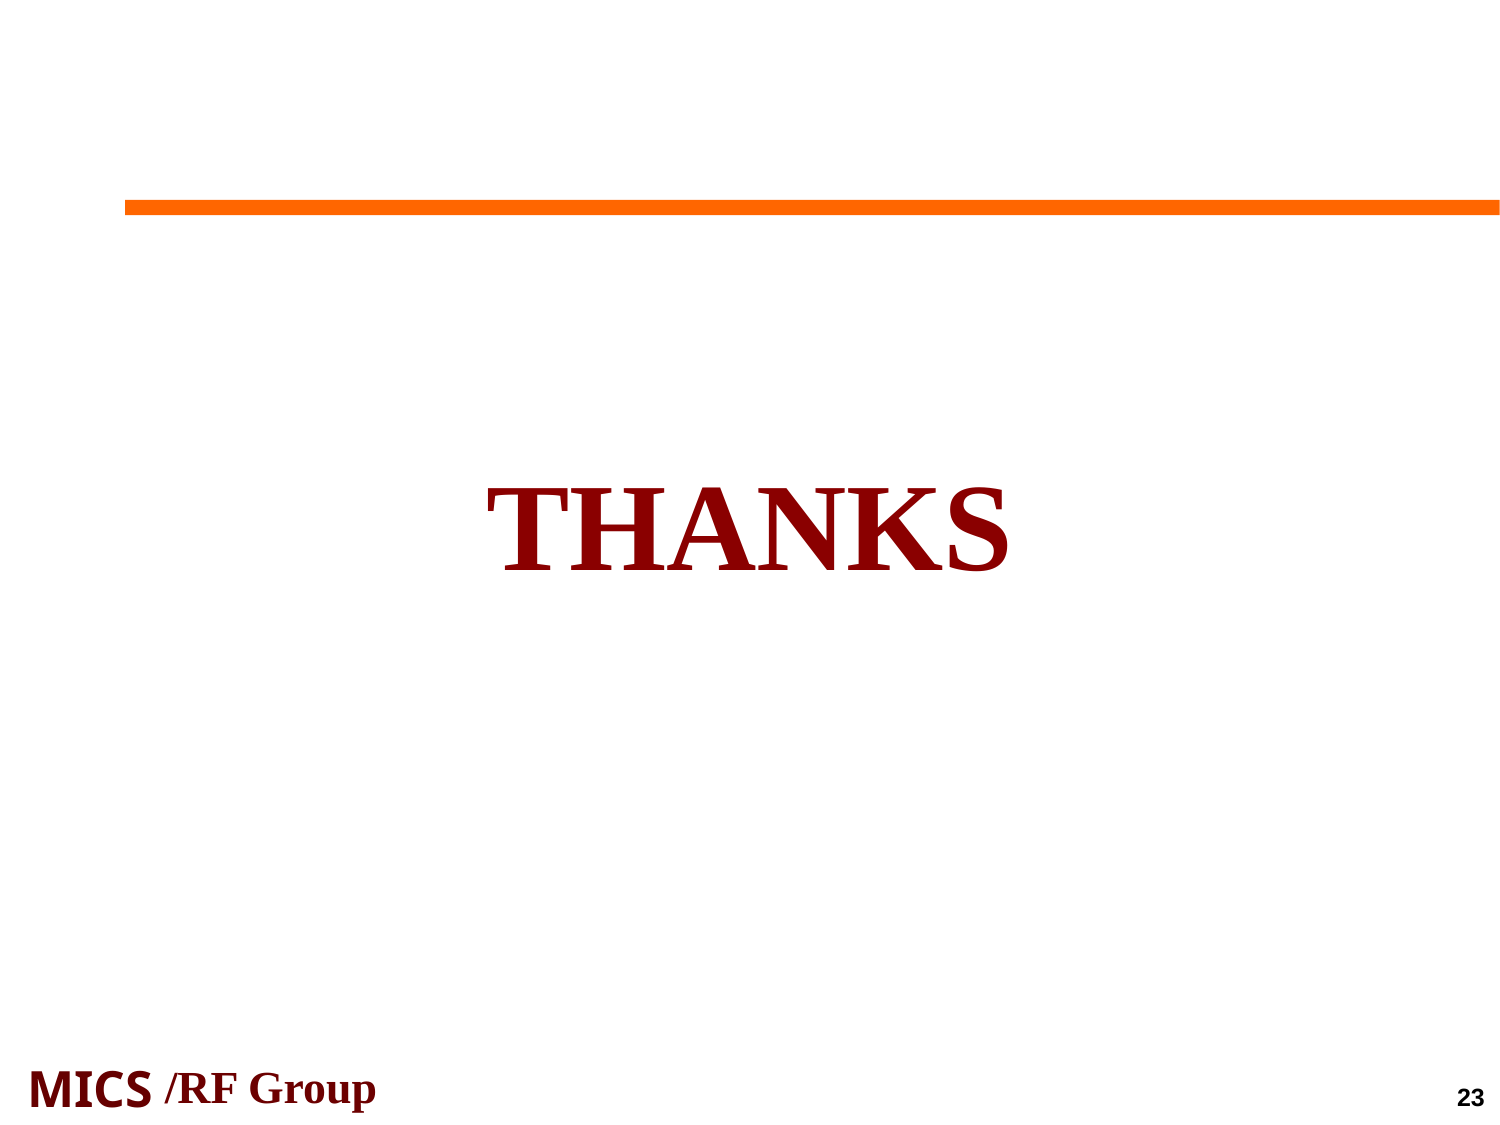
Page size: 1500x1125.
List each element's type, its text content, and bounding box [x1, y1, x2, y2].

text_box /RF Group [149, 1050, 438, 1120]
text_box Thanks [471, 437, 1029, 603]
slide_number 23 [1425, 1067, 1500, 1125]
